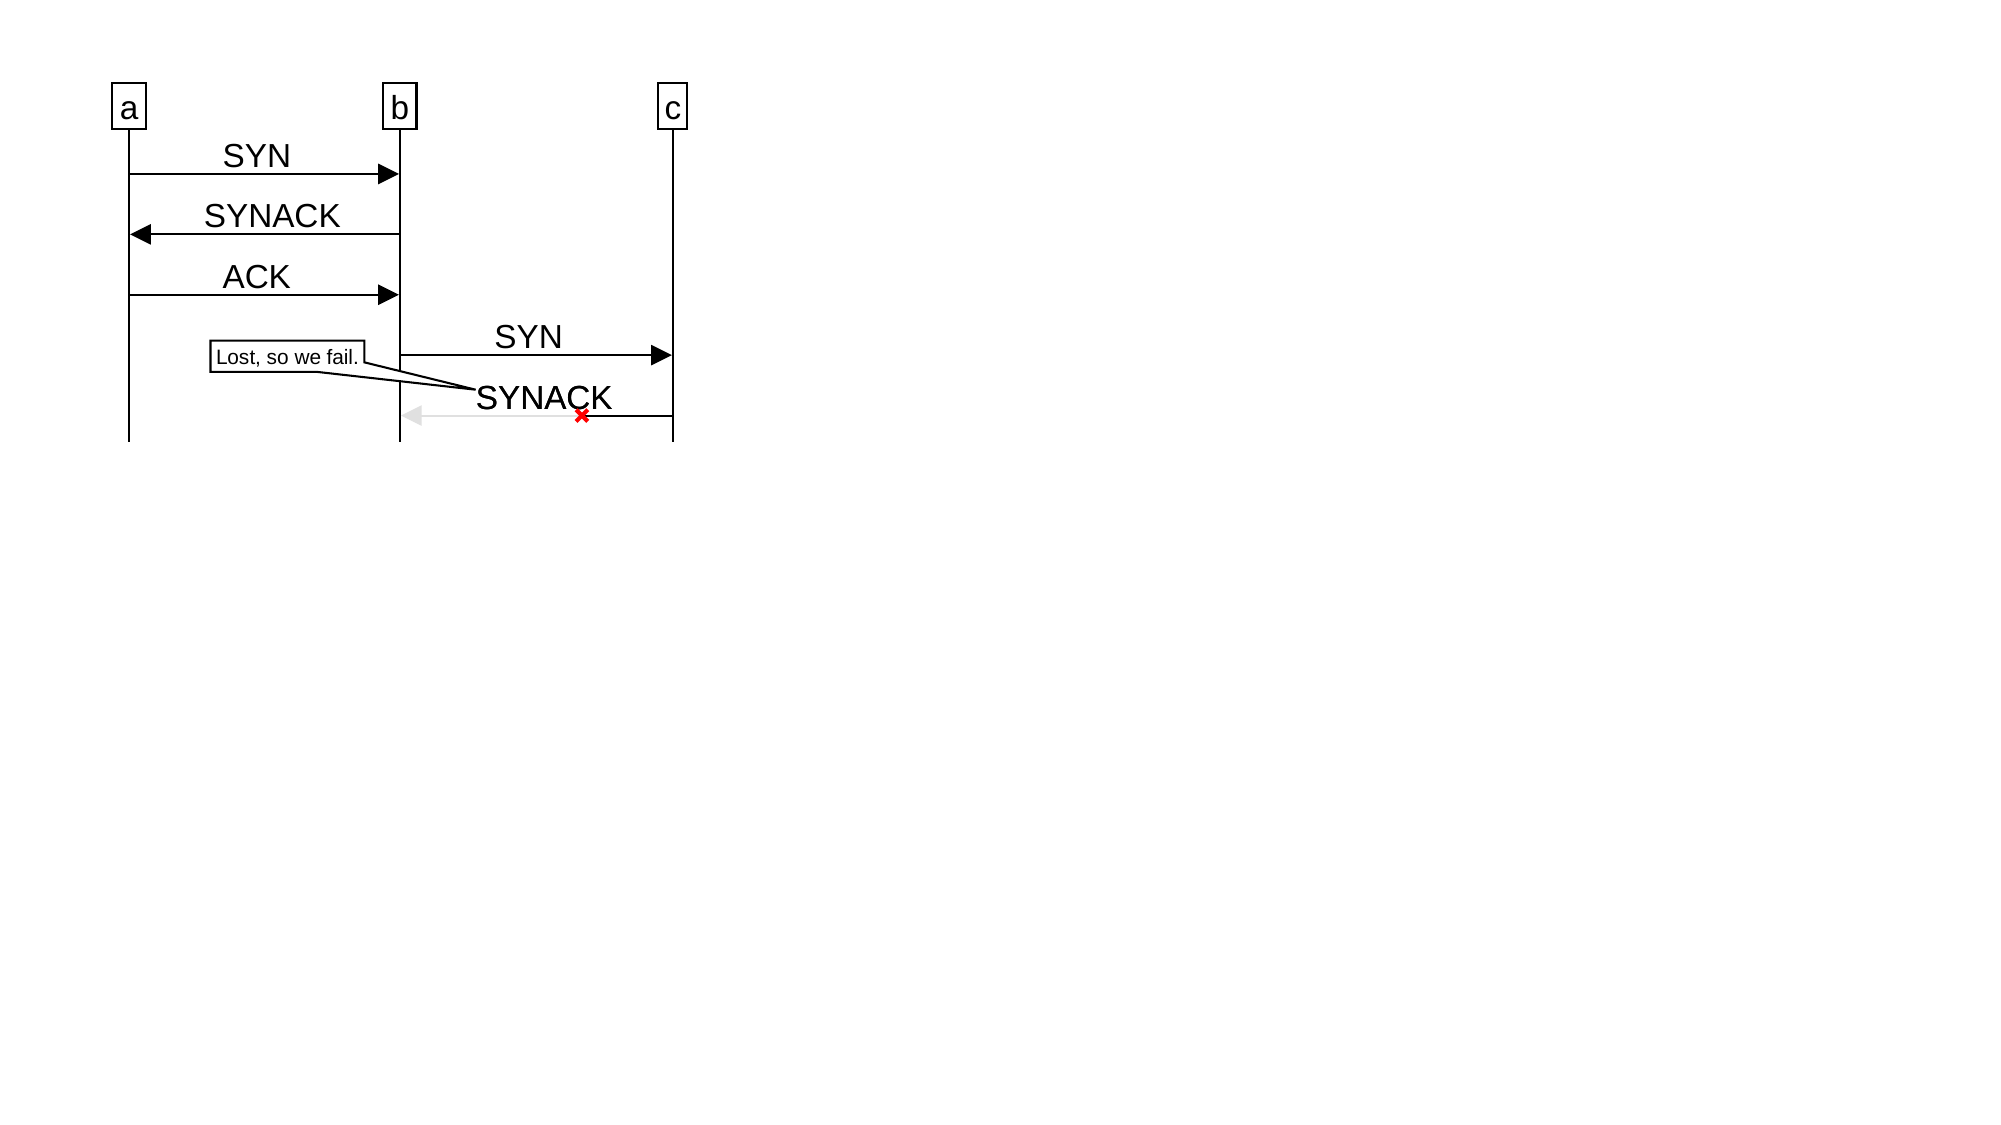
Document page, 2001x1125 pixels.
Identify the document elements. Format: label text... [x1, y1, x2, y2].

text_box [575, 409, 588, 422]
text_box c [658, 83, 688, 130]
text_box SYN [220, 135, 294, 173]
text_box [401, 370, 476, 391]
text_box [74, 74, 734, 442]
text_box Lost, so we fail. [210, 340, 365, 372]
text_box SYNACK [201, 195, 343, 233]
text_box SYNACK [473, 377, 615, 415]
text_box [209, 340, 399, 382]
text_box b [383, 83, 417, 130]
text_box SYN [492, 316, 565, 354]
text_box a [112, 83, 146, 130]
text_box ACK [220, 256, 294, 294]
